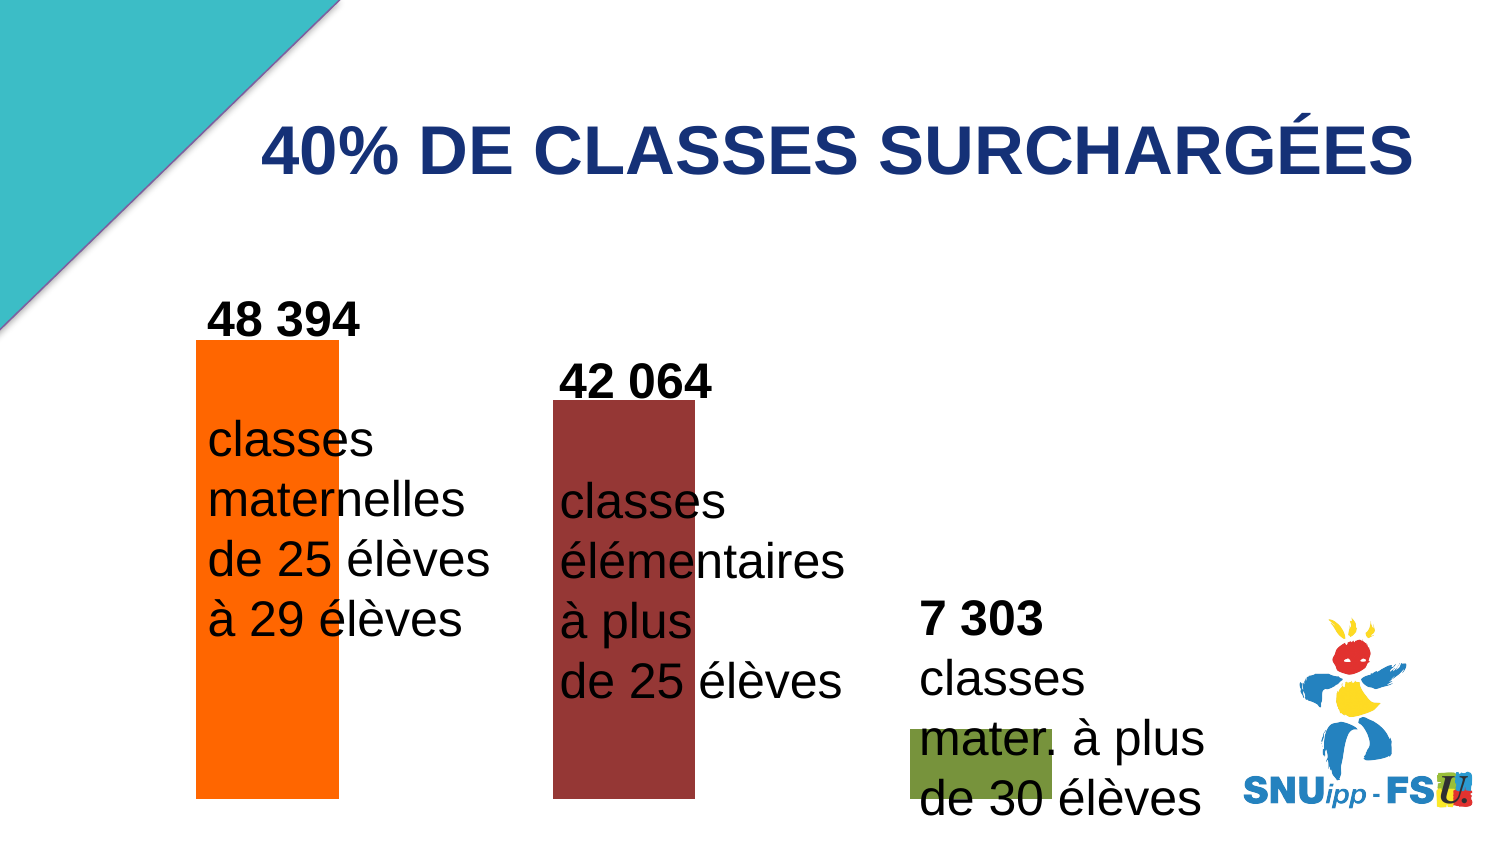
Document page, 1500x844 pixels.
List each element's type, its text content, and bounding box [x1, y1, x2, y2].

text_box 7 303 classes mater. à plus de 30 élèves [904, 577, 1235, 844]
chart [66, 217, 1183, 811]
picture [1237, 616, 1480, 811]
text_box [0, 0, 341, 331]
title 40% DE CLASSES SURCHARGÉES [217, 87, 1461, 207]
